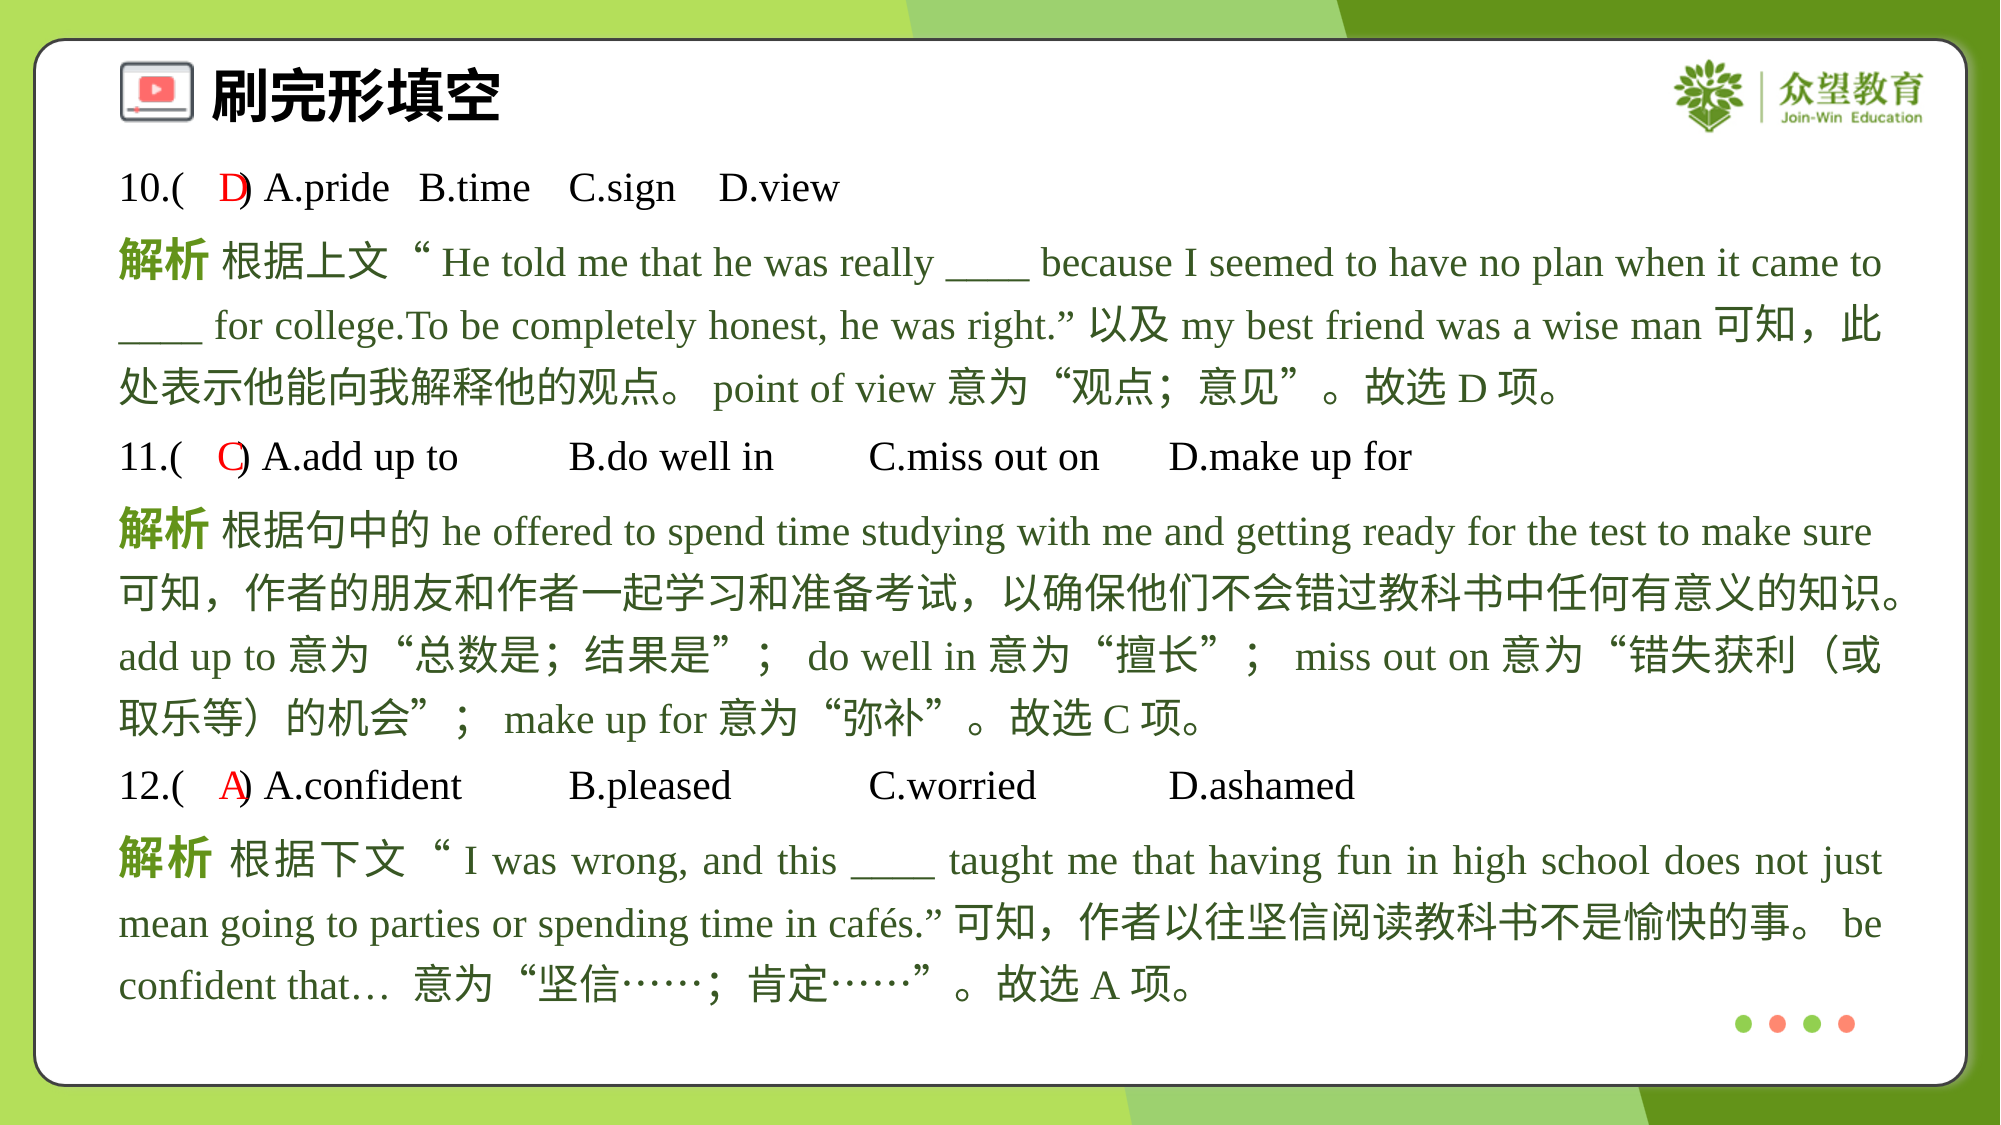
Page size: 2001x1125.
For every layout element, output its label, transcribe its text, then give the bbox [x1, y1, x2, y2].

text_box 解析 根据句中的he offered to spend time studying with me and getting ready for the test to make sure可知，作者的朋友和作者一起学习和准备考试，以确保他们不会错过教科书中任何有意义的知识。add up to意为“总数是；结果是”；do well in意为“擅长”；miss out on意为“错失获利（或取乐等）的机会”；make up for意为“弥补”。故选C项。 [118, 485, 1883, 742]
text_box 10.( ) A.pride B.time C.sign D.view [264, 146, 1883, 210]
text_box A [203, 744, 264, 808]
text_box 解析 根据上文“He told me that he was really ____ because I seemed to have no plan when it came to ____ for college.To be completely honest, he was right.”以及my best friend was a wise man可知，此处表示他能向我解释他的观点。point of view意为“观点；意见”。故选D项。 [118, 216, 1883, 411]
text_box 12.( ) A.confident B.pleased C.worried D.ashamed [118, 744, 203, 808]
picture [0, 0, 2000, 1125]
text_box D [203, 146, 264, 210]
text_box 解析 根据下文“I was wrong, and this ____ taught me that having fun in high school does not just mean going to parties or spending time in cafés.”可知，作者以往坚信阅读教科书不是愉快的事。be confident that… 意为“坚信……；肯定……”。故选A项。 [118, 814, 1883, 1009]
text_box 12.( ) A.confident B.pleased C.worried D.ashamed [264, 744, 1883, 808]
text_box 11.( ) A.add up to B.do well in C.miss out on D.make up for [118, 415, 201, 479]
text_box 11.( ) A.add up to B.do well in C.miss out on D.make up for [260, 415, 1883, 479]
text_box C [201, 415, 260, 479]
text_box 10.( ) A.pride B.time C.sign D.view [118, 146, 203, 210]
